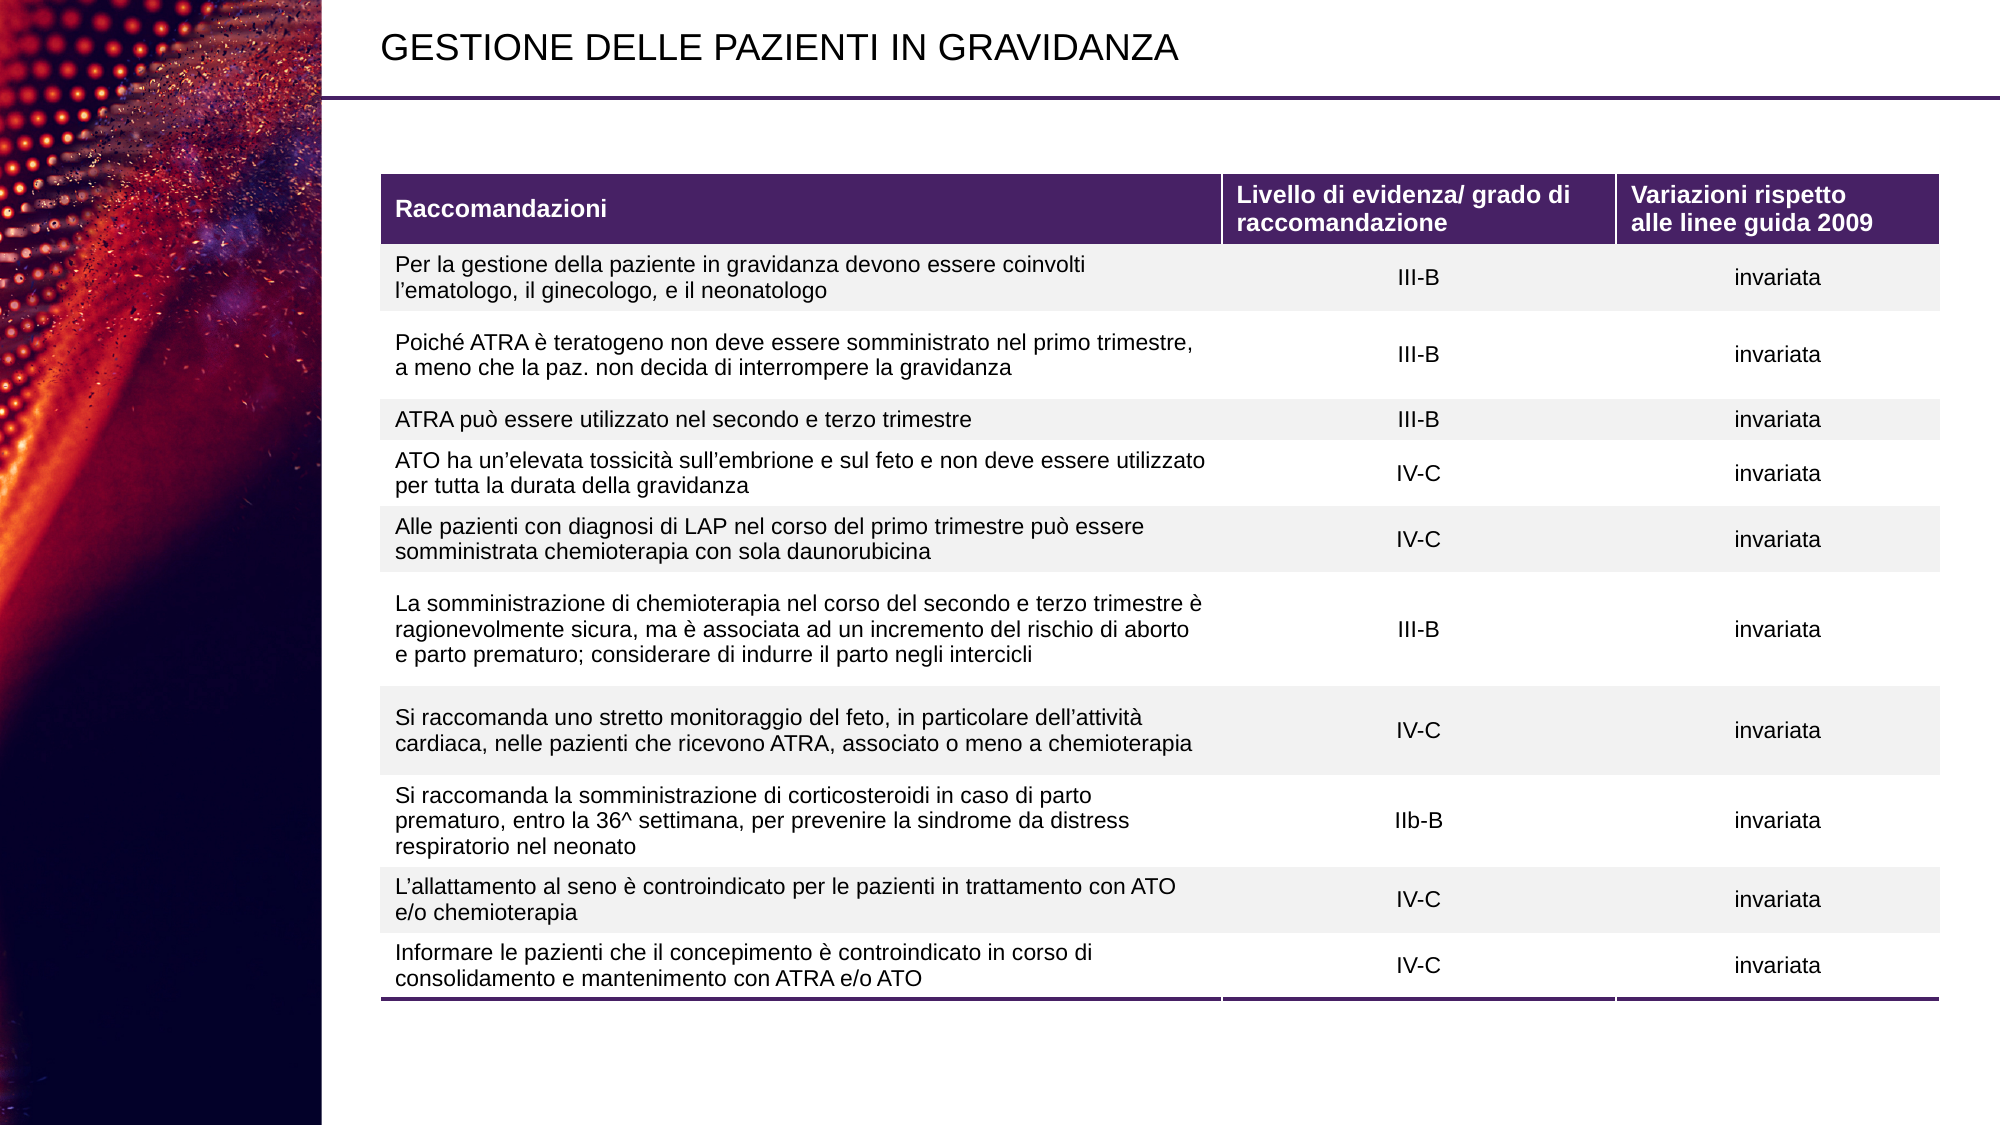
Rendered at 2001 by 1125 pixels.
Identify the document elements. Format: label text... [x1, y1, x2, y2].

table_cell invariata [1616, 867, 1940, 933]
table_cell ATO ha un’elevata tossicità sull’embrione e sul feto e non deve essere utilizzato per tutta la durata della gravidanza [380, 440, 1222, 506]
table_cell III-B [1222, 244, 1616, 311]
table_cell IV-C [1222, 686, 1616, 775]
table_cell L’allattamento al seno è controindicato per le pazienti in trattamento con ATO e/o chemioterapia [380, 867, 1222, 933]
table_header Raccomandazioni [381, 174, 1221, 244]
table_cell invariata [1616, 399, 1940, 440]
table_header Livello di evidenza/ grado di raccomandazione [1223, 174, 1615, 244]
table_cell Si raccomanda la somministrazione di corticosteroidi in caso di parto prematuro, entro la 36^ settimana, per prevenire la sindrome da distress respiratorio nel neonato [380, 775, 1222, 867]
table_cell IIb-B [1222, 775, 1616, 867]
table_cell Per la gestione della paziente in gravidanza devono essere coinvolti l’ematologo, il ginecologo, e il neonatologo [380, 244, 1222, 311]
table_cell ATRA può essere utilizzato nel secondo e terzo trimestre [380, 399, 1222, 440]
table_cell IV-C [1222, 867, 1616, 933]
table_cell Poiché ATRA è teratogeno non deve essere somministrato nel primo trimestre, a meno che la paz. non decida di interrompere la gravidanza [380, 311, 1222, 399]
table_cell invariata [1616, 440, 1940, 506]
table_cell III-B [1222, 311, 1616, 399]
table_cell invariata [1617, 933, 1939, 997]
table_cell La somministrazione di chemioterapia nel corso del secondo e terzo trimestre è ragionevolmente sicura, ma è associata ad un incremento del rischio di aborto e parto prematuro; considerare di indurre il parto negli intercicli [380, 572, 1222, 686]
table_cell invariata [1616, 244, 1940, 311]
title GESTIONE DELLE PAZIENTI IN GRAVIDANZA [365, 0, 2000, 98]
table_cell invariata [1616, 686, 1940, 775]
table_header Variazioni rispetto alle linee guida 2009 [1617, 174, 1939, 244]
table_cell invariata [1616, 775, 1940, 867]
table_cell IV-C [1222, 506, 1616, 572]
table_cell invariata [1616, 311, 1940, 399]
table_cell III-B [1222, 572, 1616, 686]
table_cell Alle pazienti con diagnosi di LAP nel corso del primo trimestre può essere somministrata chemioterapia con sola daunorubicina [380, 506, 1222, 572]
table_cell Informare le pazienti che il concepimento è controindicato in corso di consolidamento e mantenimento con ATRA e/o ATO [381, 933, 1221, 997]
table_cell Si raccomanda uno stretto monitoraggio del feto, in particolare dell’attività cardiaca, nelle pazienti che ricevono ATRA, associato o meno a chemioterapia [380, 686, 1222, 775]
table_cell invariata [1616, 572, 1940, 686]
table_cell III-B [1222, 399, 1616, 440]
table_cell invariata [1616, 506, 1940, 572]
picture [0, 0, 322, 1125]
table_cell IV-C [1223, 933, 1615, 997]
table_cell IV-C [1222, 440, 1616, 506]
